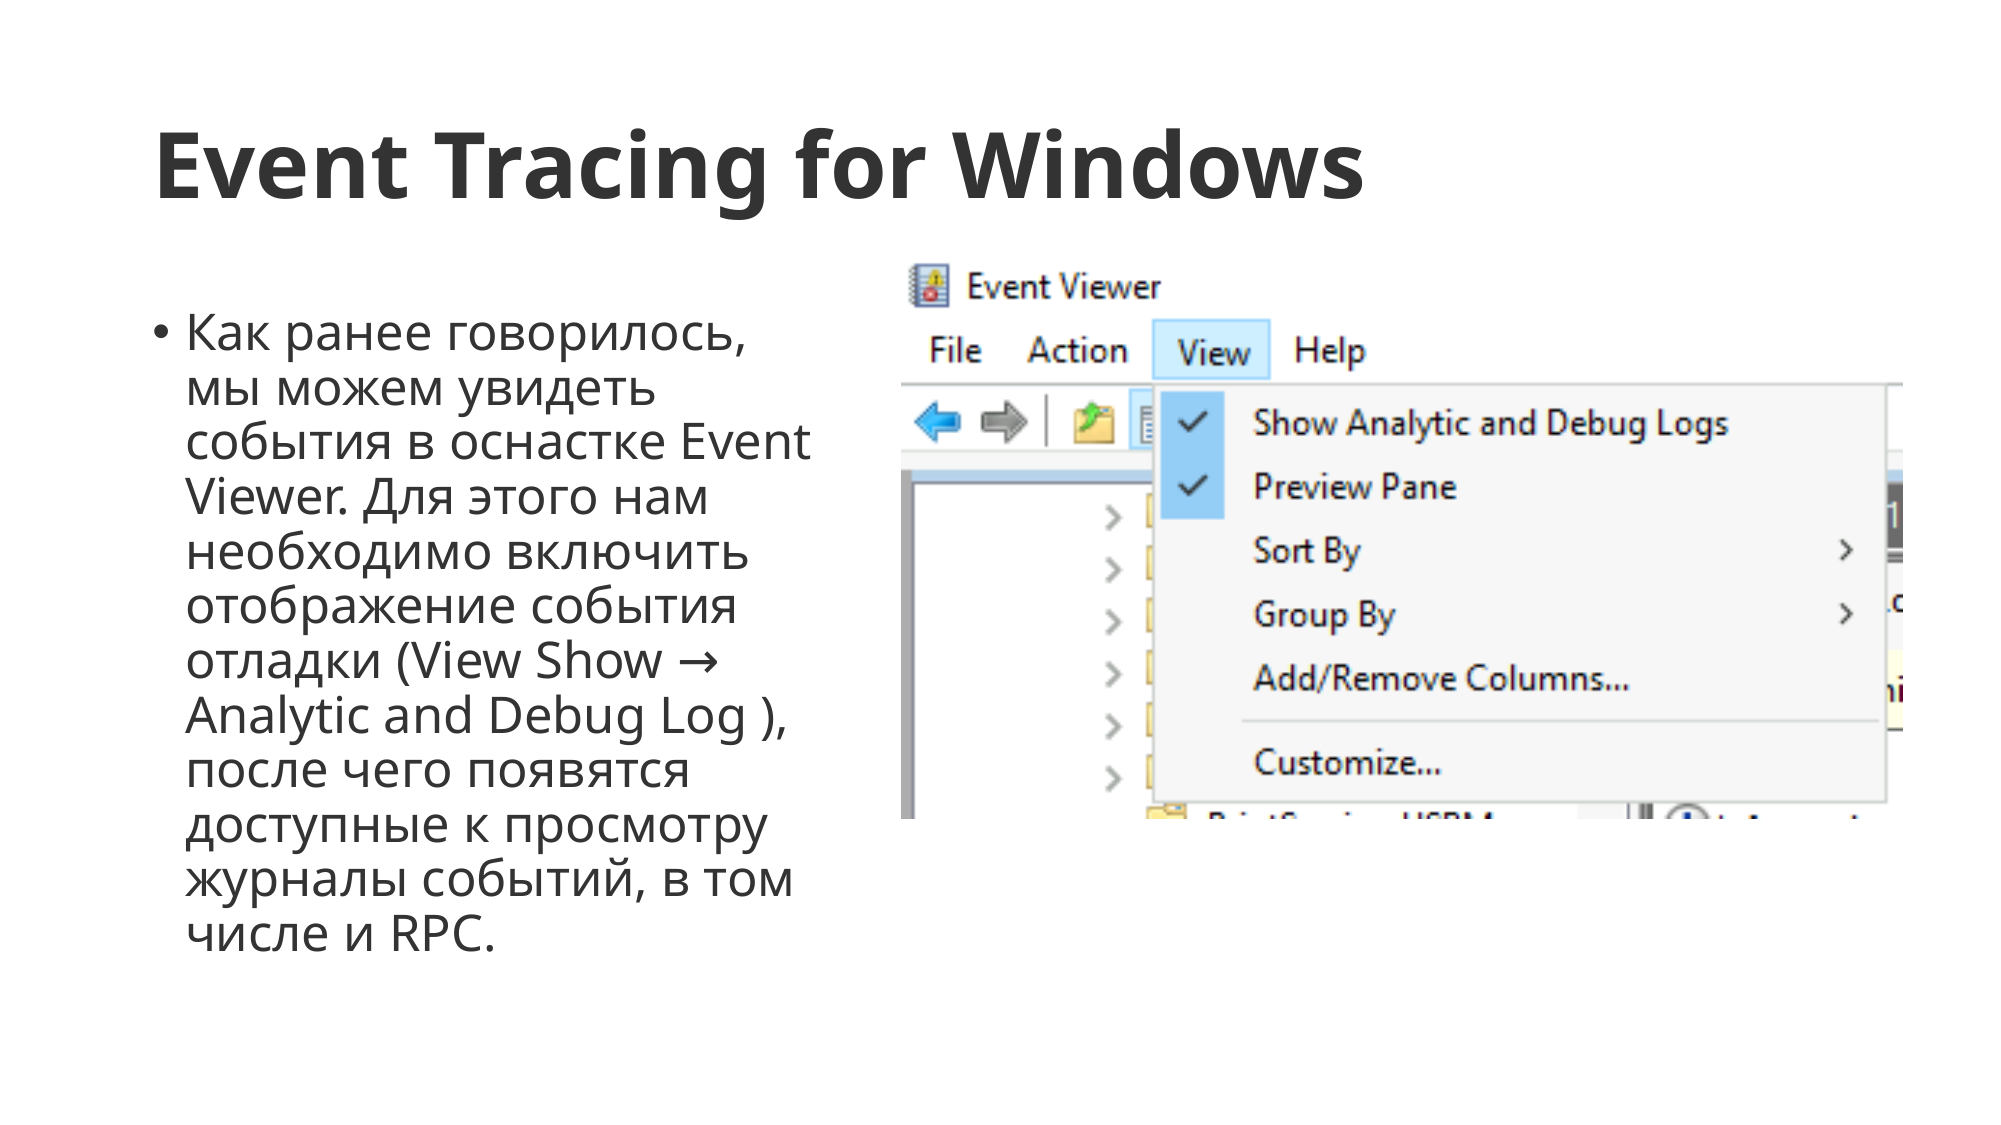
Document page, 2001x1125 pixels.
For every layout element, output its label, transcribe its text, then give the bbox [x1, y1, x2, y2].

title Event Tracing for Windows [137, 59, 1863, 278]
picture [901, 256, 1903, 819]
list Как ранее говорилось, мы можем увидеть события в оснастке Event Viewer. Для этого нам необходимо включить отображение события отладки (View Show → Analytic and Debug Log ), после чего появятся доступные к просмотру журналы событий, в том числе и RPC. [137, 299, 834, 1014]
